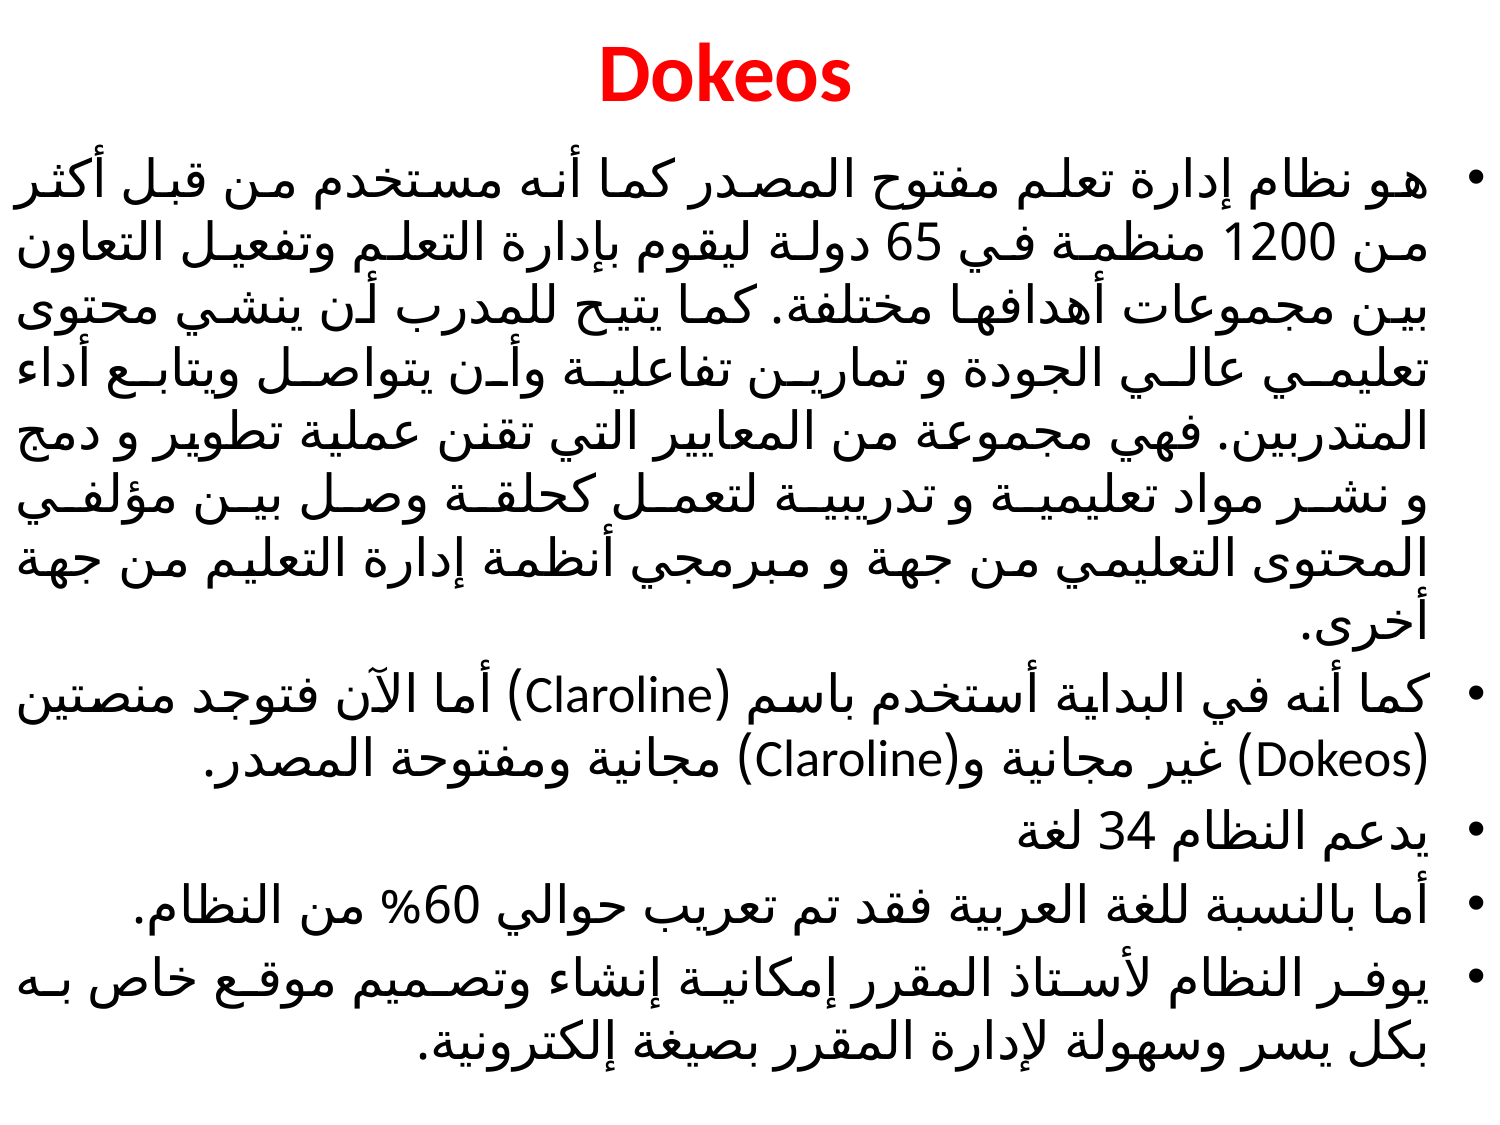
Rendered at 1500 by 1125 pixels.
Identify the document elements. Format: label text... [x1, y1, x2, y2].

list هو نظام إدارة تعلم مفتوح المصدر كما أنه مستخدم من قبل أكثر من 1200 منظمة في 65 دولة ليقوم بإدارة التعلم وتفعيل التعاون بين مجموعات أهدافها مختلفة. كما يتيح للمدرب أن ينشي محتوى تعليمي عالي الجودة و تمارين تفاعلية وأن يتواصل ويتابع أداء المتدربين. فهي مجموعة من المعايير التي تقنن عملية تطوير و دمج و نشر مواد تعليمية و تدريبية لتعمل كحلقة وصل بين مؤلفي المحتوى التعليمي من جهة و مبرمجي أنظمة إدارة التعليم من جهة أخرى. كما أنه في البداية أستخدم باسم (Claroline) أما الآن فتوجد منصتين (Dokeos) غير مجانية و(Claroline) مجانية ومفتوحة المصدر. يدعم النظام 34 لغة أما بالنسبة للغة العربية فقد تم تعريب حوالي 60% من النظام. يوفر النظام لأستاذ المقرر إمكانية إنشاء وتصميم موقع خاص به بكل يسر وسهولة لإدارة المقرر بصيغة إلكترونية. [0, 137, 1500, 1125]
title Dokeos [75, 0, 1376, 137]
